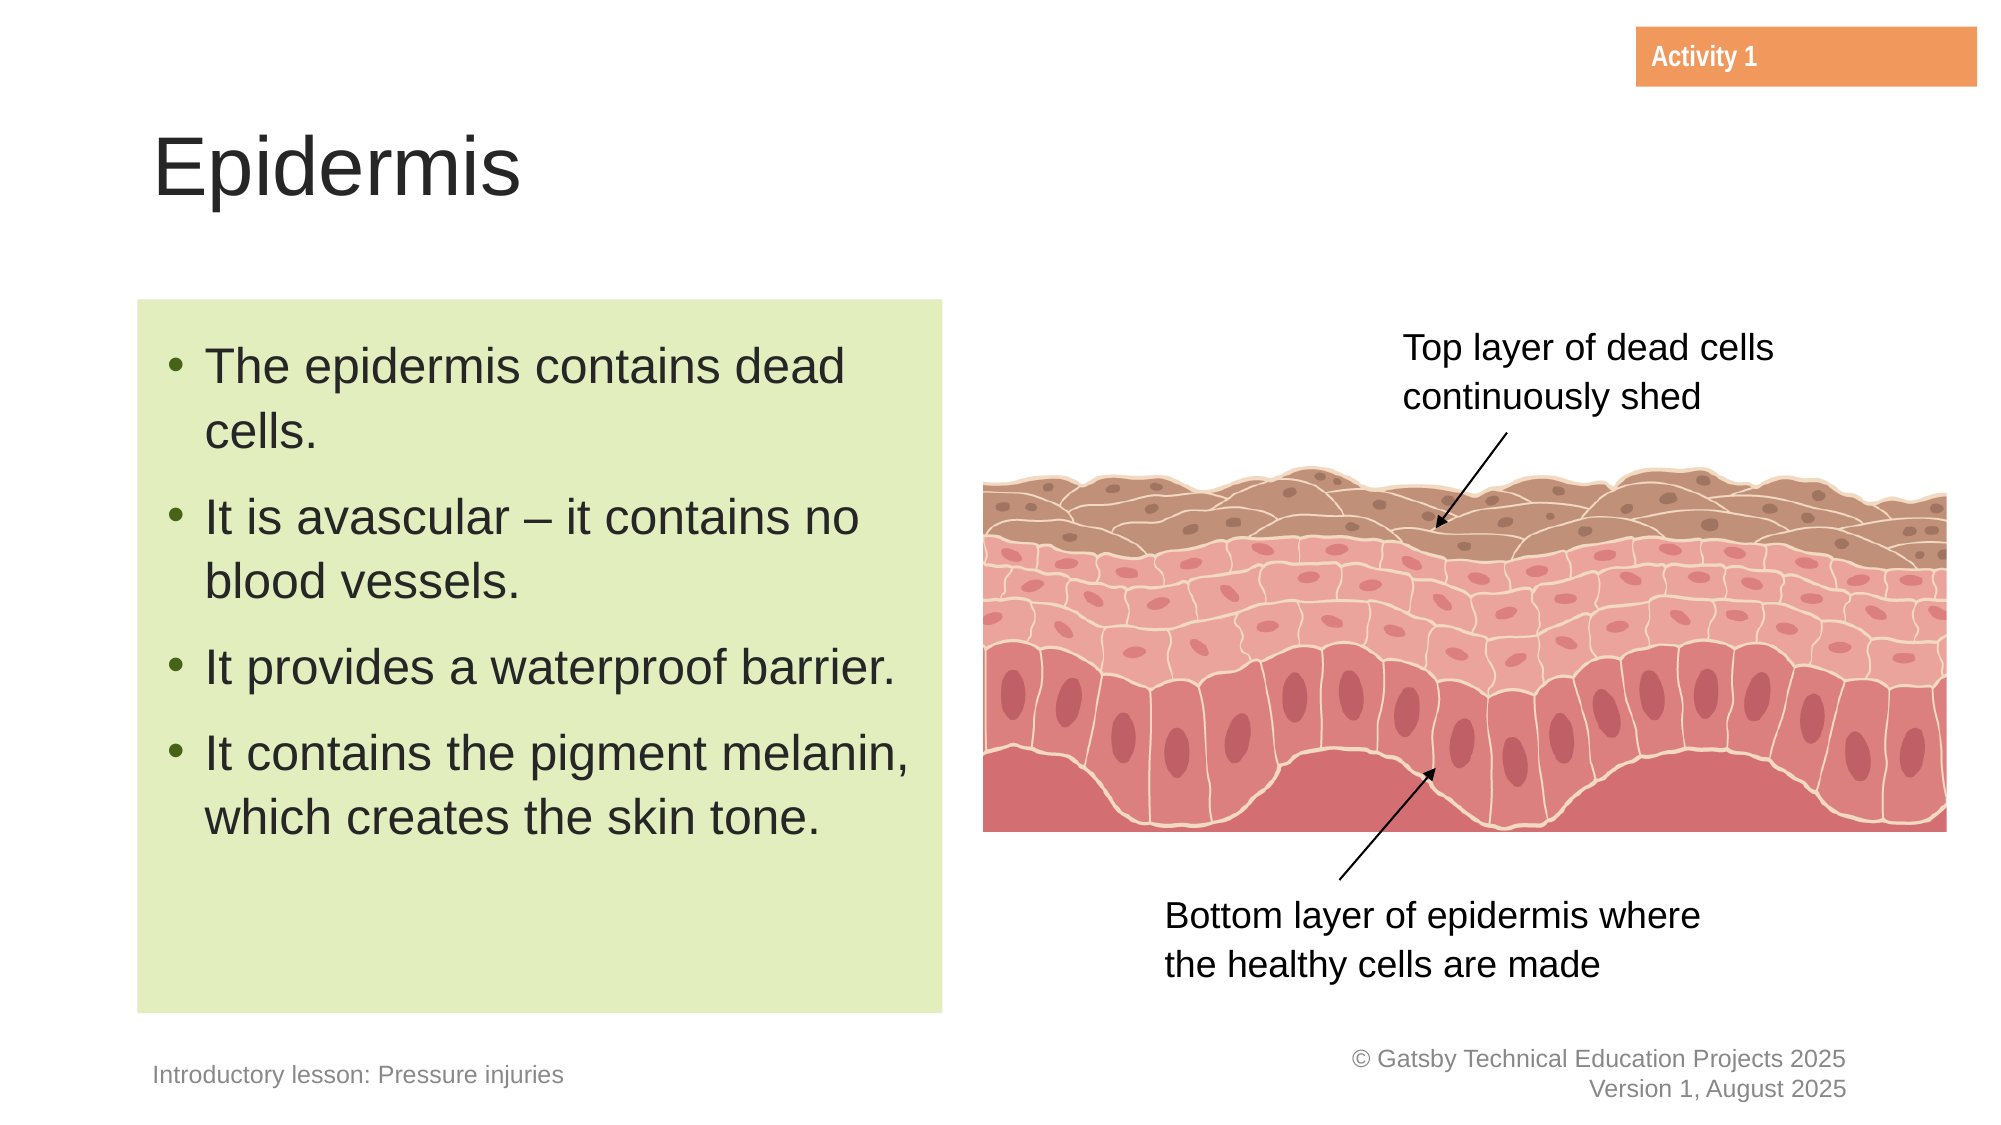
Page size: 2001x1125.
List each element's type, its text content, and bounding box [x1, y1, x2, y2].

picture [982, 366, 1947, 833]
text_box Bottom layer of epidermis where the healthy cells are made [1149, 879, 1755, 993]
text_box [1339, 767, 1436, 881]
list Activity 1 [1636, 26, 1978, 87]
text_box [1435, 432, 1508, 529]
title Epidermis [137, 59, 1863, 278]
text_box Top layer of dead cells continuously shed [1387, 312, 1823, 365]
list Introductory lesson: Pressure injuries [137, 1042, 829, 1103]
list The epidermis contains dead cells. It is avascular – it contains no blood vessels. It provides a waterproof barrier. It contains the pigment melanin, which creates the skin tone. [137, 299, 943, 1014]
